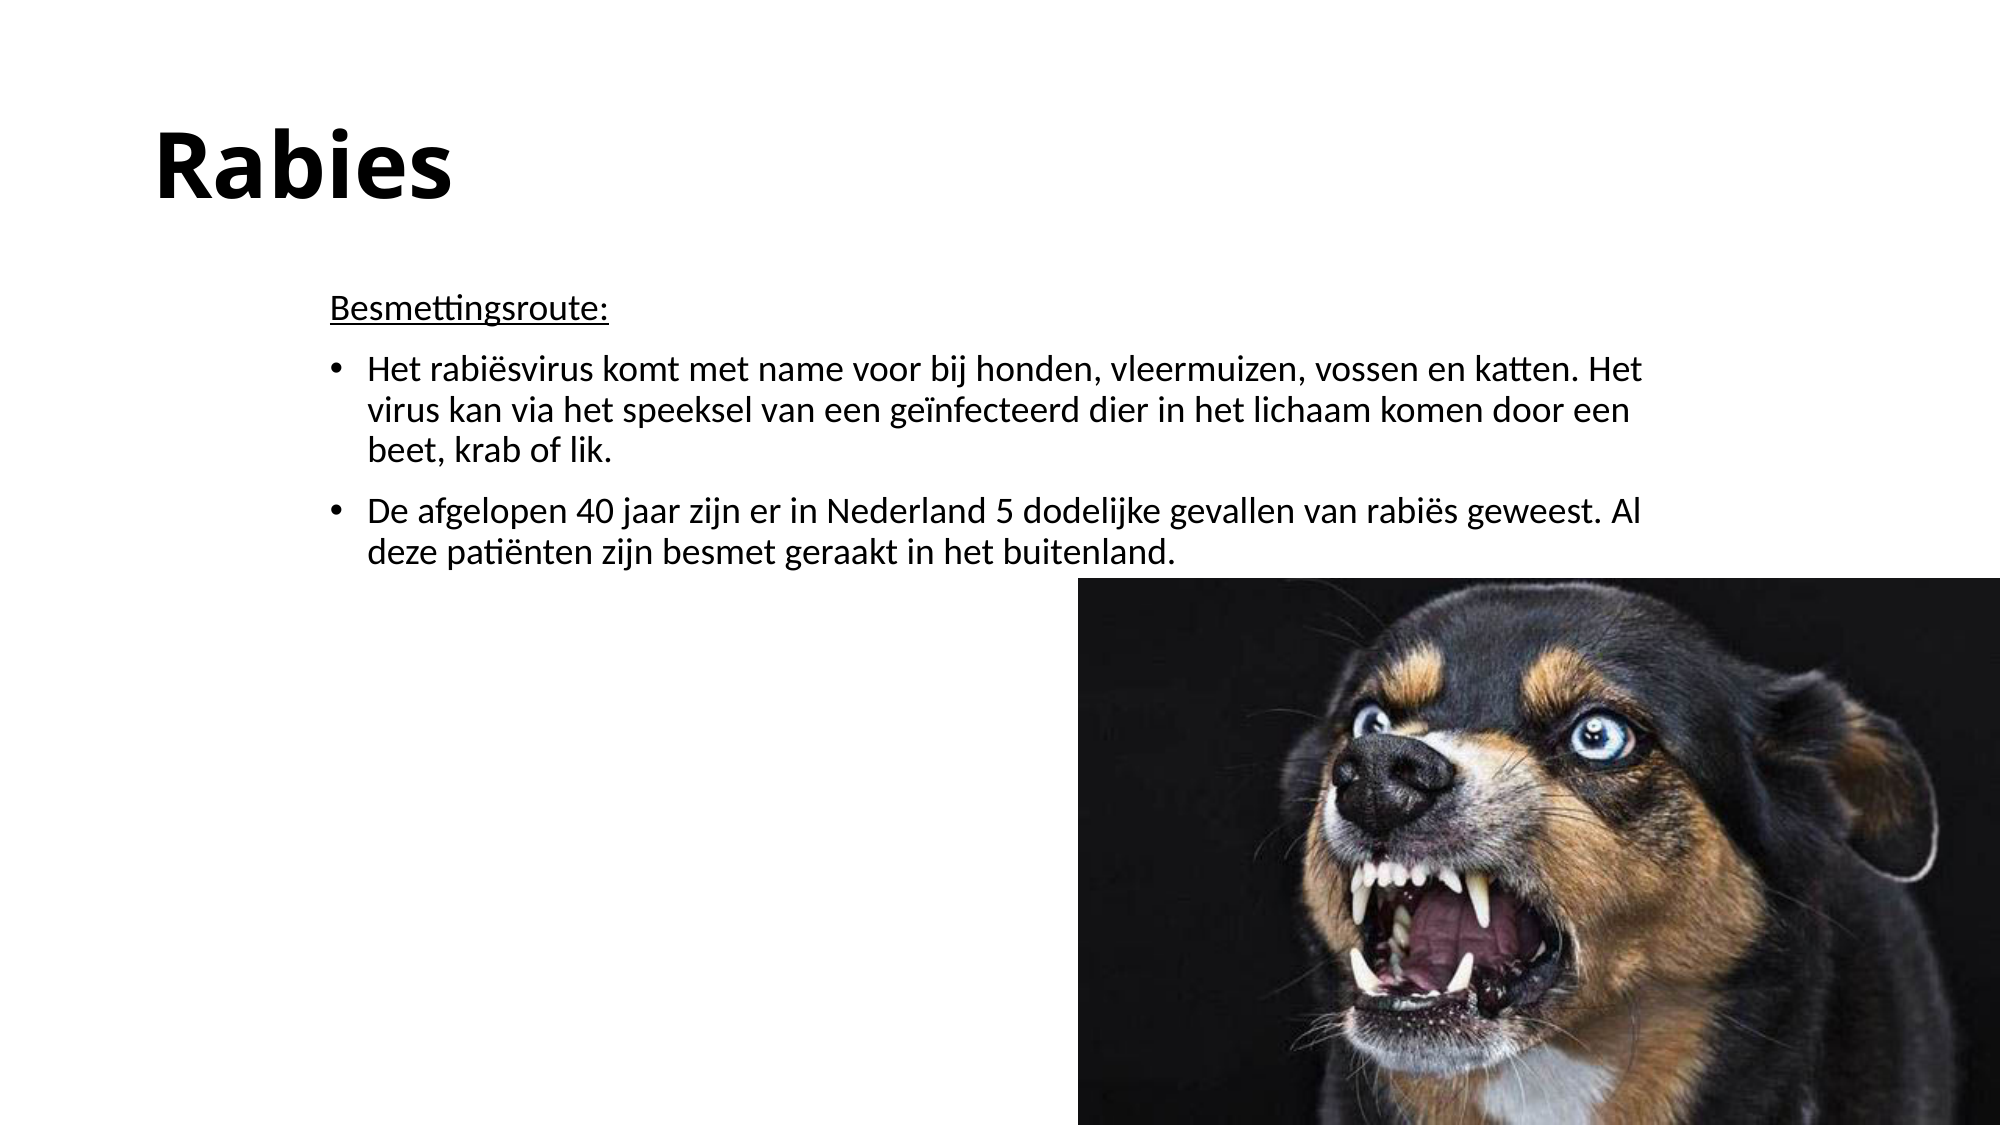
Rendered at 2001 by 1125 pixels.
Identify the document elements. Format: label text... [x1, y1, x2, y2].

picture [1078, 578, 2000, 1125]
list Besmettingsroute: Het rabiësvirus komt met name voor bij honden, vleermuizen, vossen en katten. Het virus kan via het speeksel van een geïnfecteerd dier in het lichaam komen door een beet, krab of lik. De afgelopen 40 jaar zijn er in Nederland 5 dodelijke gevallen van rabiës geweest. Al deze patiënten zijn besmet geraakt in het buitenland. [314, 219, 1665, 1052]
title Rabies [137, 59, 1863, 278]
